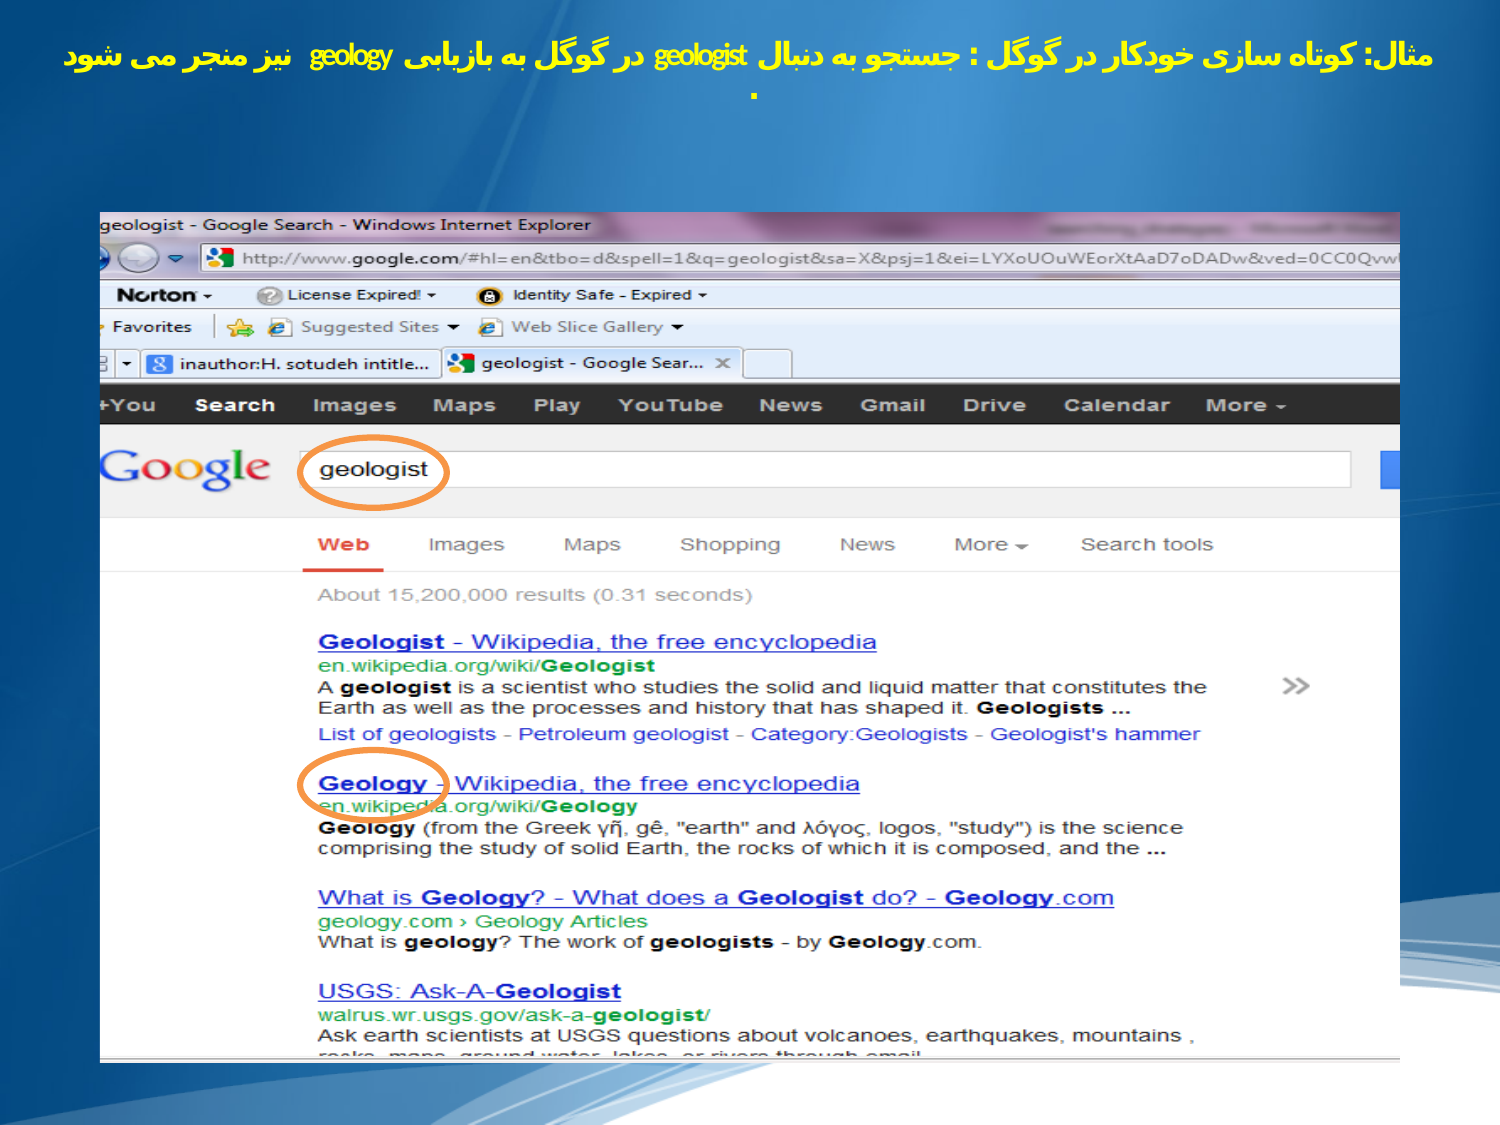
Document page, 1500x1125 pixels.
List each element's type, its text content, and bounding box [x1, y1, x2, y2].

title مثال: کوتاه سازی خودکار در گوگل : جستجو به دنبال geologist در گوگل به بازیابی geology نیز منجر می شود . [62, 37, 1438, 147]
picture [0, 0, 1500, 1125]
